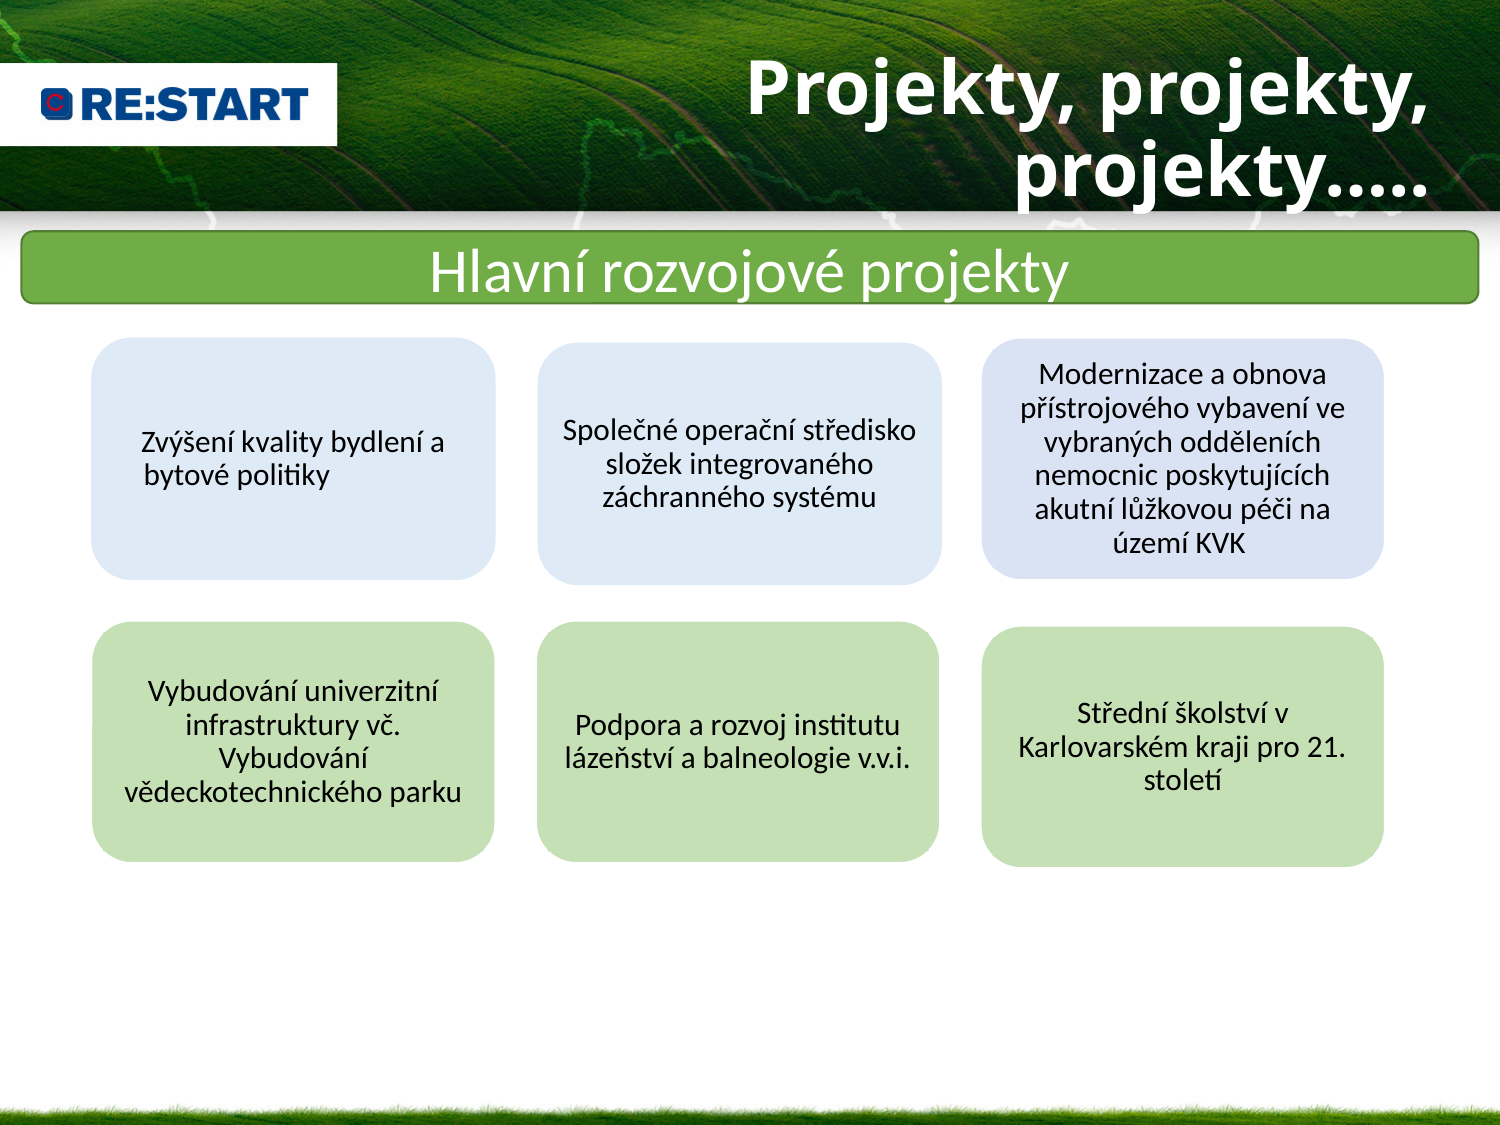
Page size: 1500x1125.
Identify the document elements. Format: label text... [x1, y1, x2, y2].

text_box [980, 625, 1385, 869]
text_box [91, 337, 496, 581]
title Projekty, projekty, projekty….. [407, 34, 1447, 229]
picture [0, 0, 1500, 1125]
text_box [537, 342, 942, 586]
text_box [980, 337, 1385, 581]
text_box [535, 620, 941, 864]
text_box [91, 620, 496, 864]
text_box Hlavní rozvojové projekty [20, 230, 1480, 305]
